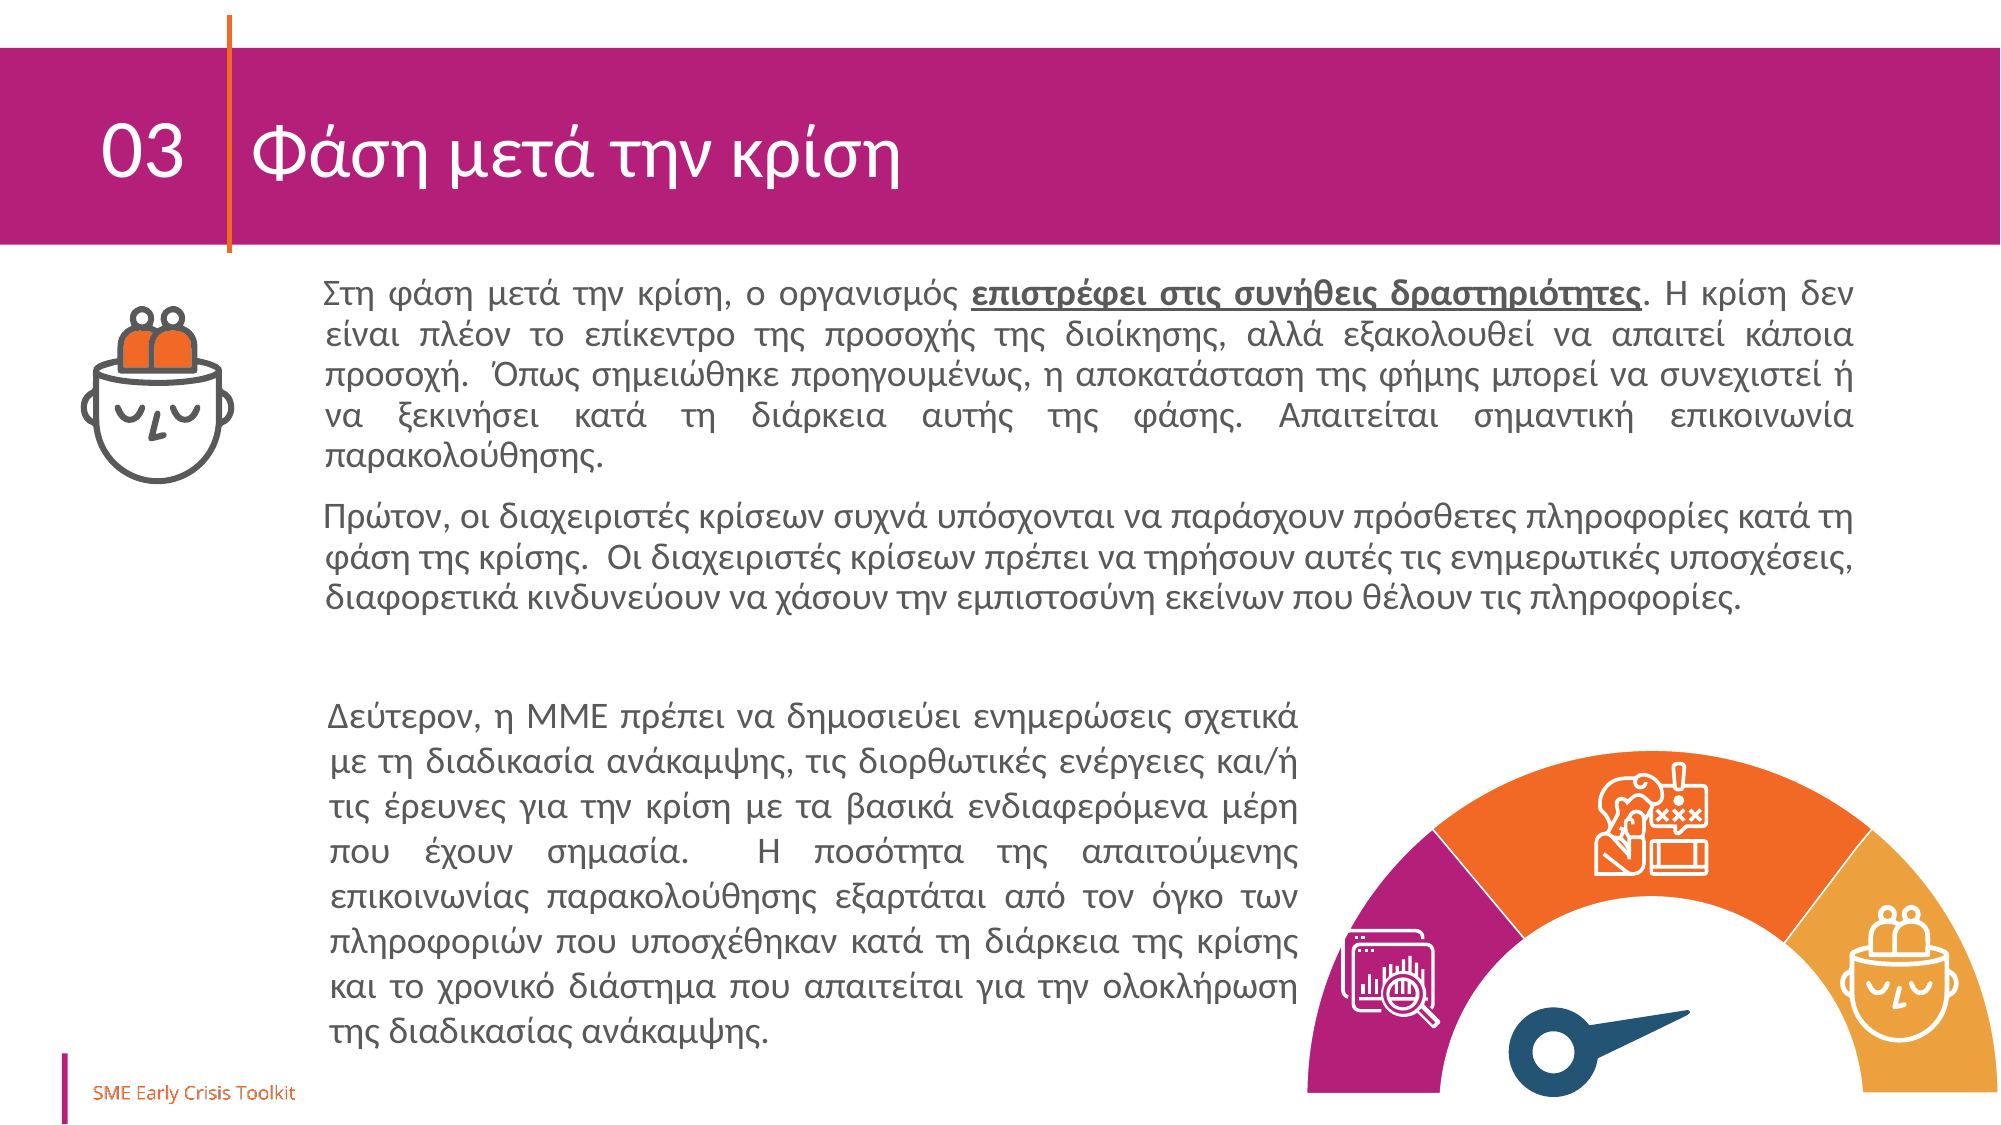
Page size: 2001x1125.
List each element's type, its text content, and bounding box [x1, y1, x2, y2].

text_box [80, 305, 235, 485]
picture [83, 1080, 295, 1104]
text_box [0, 47, 227, 246]
text_box [1537, 1094, 1570, 1098]
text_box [1306, 750, 1999, 1094]
text_box [232, 47, 2000, 56]
text_box [227, 15, 232, 253]
text_box 03 Φάση μετά την κρίση [232, 56, 2000, 245]
list Στη φάση μετά την κρίση, ο οργανισμός επιστρέφει στις συνήθεις δραστηριότητες. Η κρίση δεν είναι πλέον το επίκεντρο της προσοχής της διοίκησης, αλλά εξακολουθεί να απαιτεί κάποια προσοχή. Όπως σημειώθηκε προηγουμένως, η αποκατάσταση της φήμης μπορεί να συνεχιστεί ή να ξεκινήσει κατά τη διάρκεια αυτής της φάσης. Απαιτείται σημαντική επικοινωνία παρακολούθησης. Πρώτον, οι διαχειριστές κρίσεων συχνά υπόσχονται να παράσχουν πρόσθετες πληροφορίες κατά τη φάση της κρίσης. Οι διαχειριστές κρίσεων πρέπει να τηρήσουν αυτές τις ενημερωτικές υποσχέσεις, διαφορετικά κινδυνεύουν να χάσουν την εμπιστοσύνη εκείνων που θέλουν τις πληροφορίες. [308, 265, 1870, 1029]
text_box Δεύτερον, η ΜΜΕ πρέπει να δημοσιεύει ενημερώσεις σχετικά με τη διαδικασία ανάκαμψης, τις διορθωτικές ενέργειες και/ή τις έρευνες για την κρίση με τα βασικά ενδιαφερόμενα μέρη που έχουν σημασία. Η ποσότητα της απαιτούμενης επικοινωνίας παρακολούθησης εξαρτάται από τον όγκο των πληροφοριών που υποσχέθηκαν κατά τη διάρκεια της κρίσης και το χρονικό διάστημα που απαιτείται για την ολοκλήρωση της διαδικασίας ανάκαμψης. [312, 683, 1314, 1058]
text_box 03 Φάση μετά την κρίση [86, 56, 227, 245]
